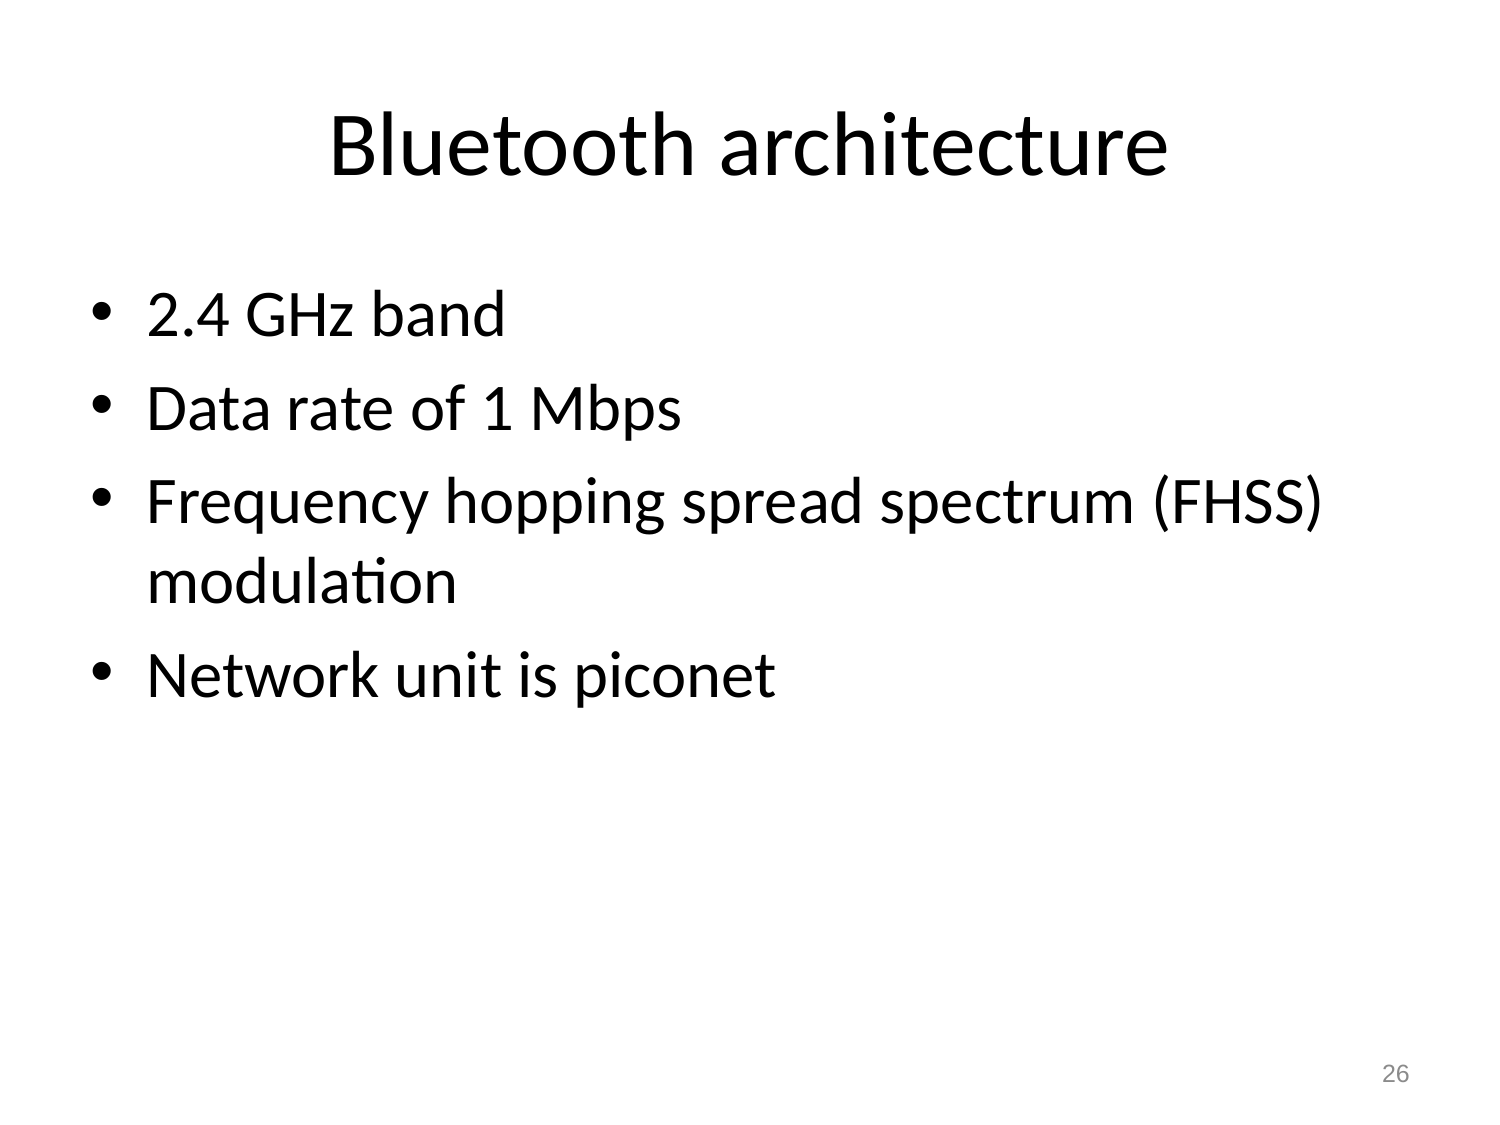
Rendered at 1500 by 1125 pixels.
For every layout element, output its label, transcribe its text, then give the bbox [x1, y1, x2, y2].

list 2.4 GHz band Data rate of 1 Mbps Frequency hopping spread spectrum (FHSS) modulation Network unit is piconet [74, 262, 1426, 1006]
slide_number 26 [1074, 1042, 1425, 1103]
title Bluetooth architecture [74, 44, 1426, 233]
